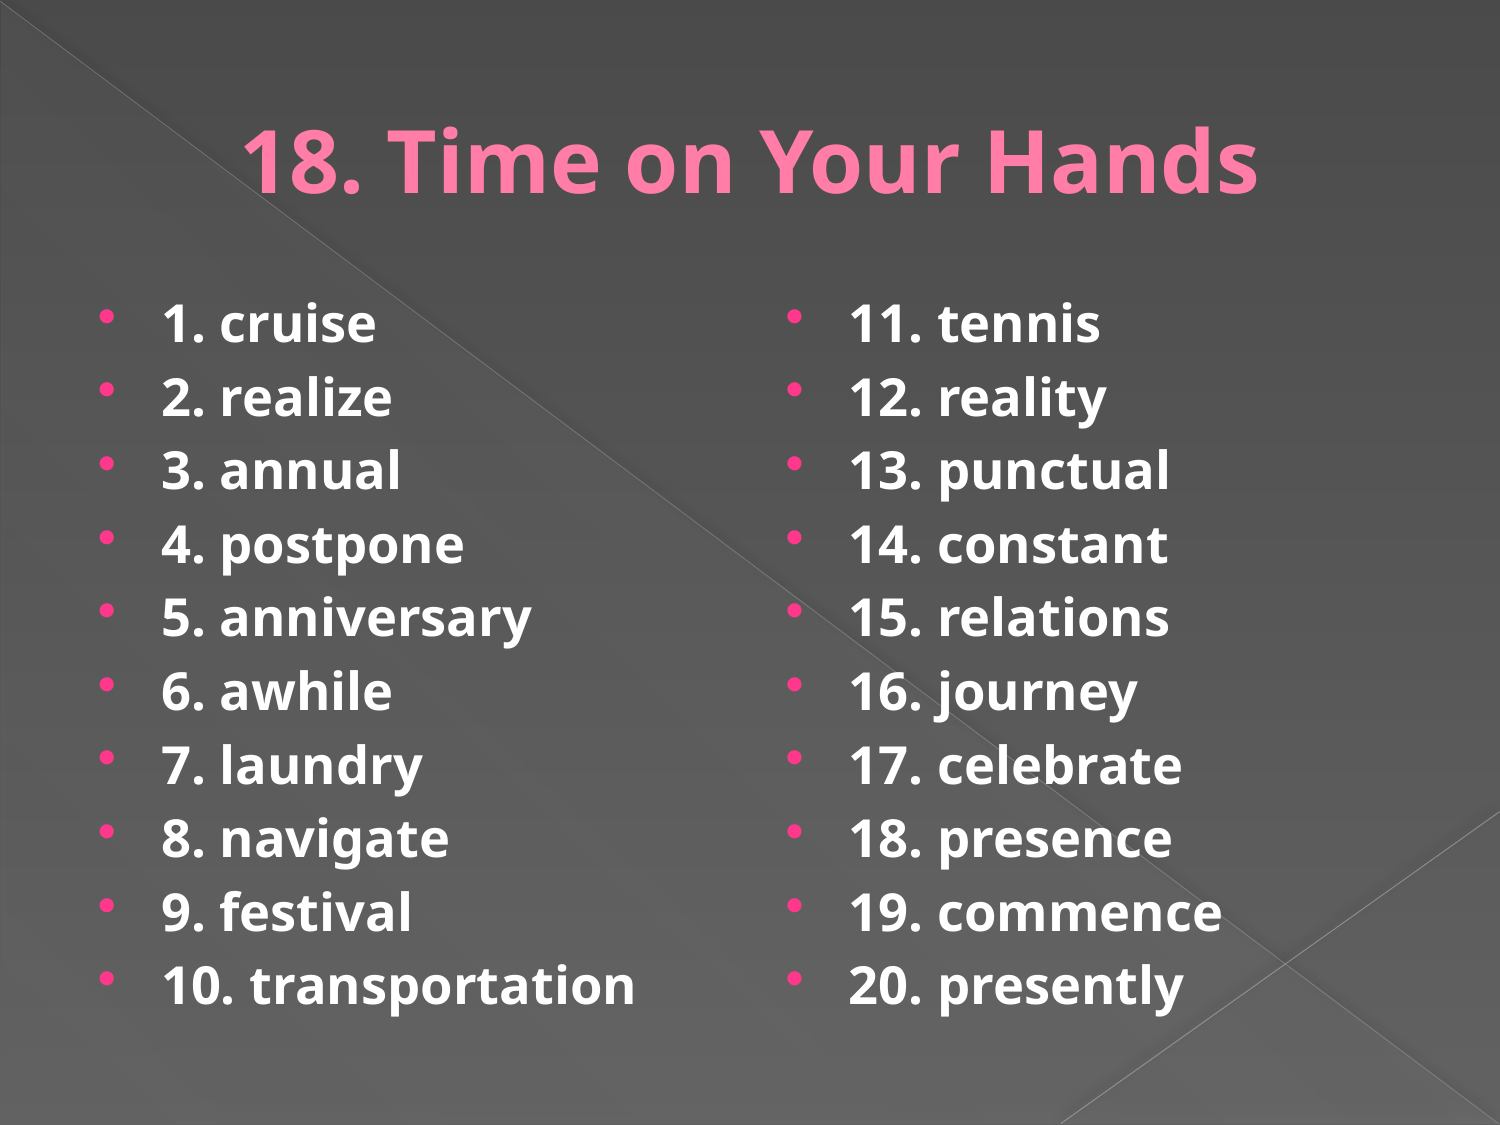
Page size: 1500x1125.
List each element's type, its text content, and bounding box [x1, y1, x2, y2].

list 1. cruise 2. realize 3. annual 4. postpone 5. anniversary 6. awhile 7. laundry 8. navigate 9. festival 10. transportation [75, 282, 738, 1025]
list 11. tennis 12. reality 13. punctual 14. constant 15. relations 16. journey 17. celebrate 18. presence 19. commence 20. presently [762, 282, 1425, 1025]
title 18. Time on Your Hands [75, 43, 1425, 274]
